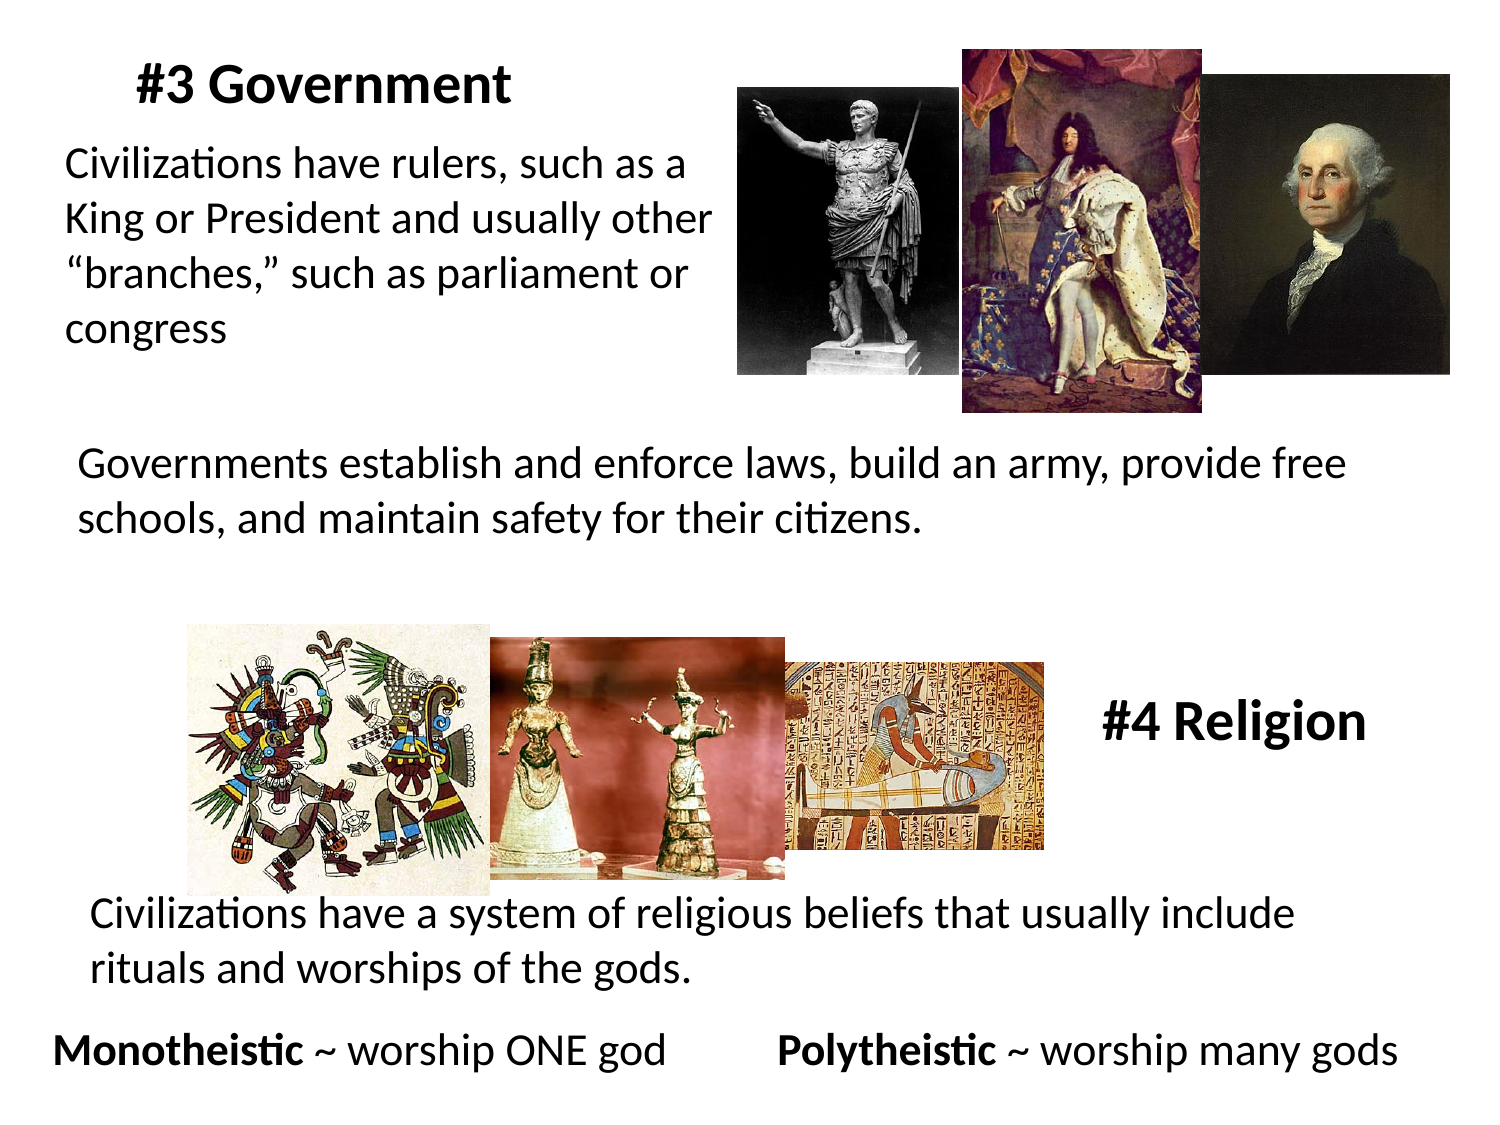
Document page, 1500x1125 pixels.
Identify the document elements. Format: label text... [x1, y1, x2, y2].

picture [962, 49, 1451, 413]
text_box #3 Government [50, 37, 613, 123]
text_box Civilizations have rulers, such as a King or President and usually other “branches,” such as parliament or congress [49, 124, 732, 360]
picture [737, 87, 960, 376]
text_box Civilizations have a system of religious beliefs that usually include rituals and worships of the gods. [74, 874, 1413, 1000]
text_box Polytheistic ~ worship many gods [762, 1012, 1463, 1083]
text_box #4 Religion [1087, 675, 1413, 760]
picture [187, 624, 1045, 897]
text_box Monotheistic ~ worship ONE god [37, 1012, 738, 1083]
text_box Governments establish and enforce laws, build an army, provide free schools, and maintain safety for their citizens. [62, 424, 1450, 550]
